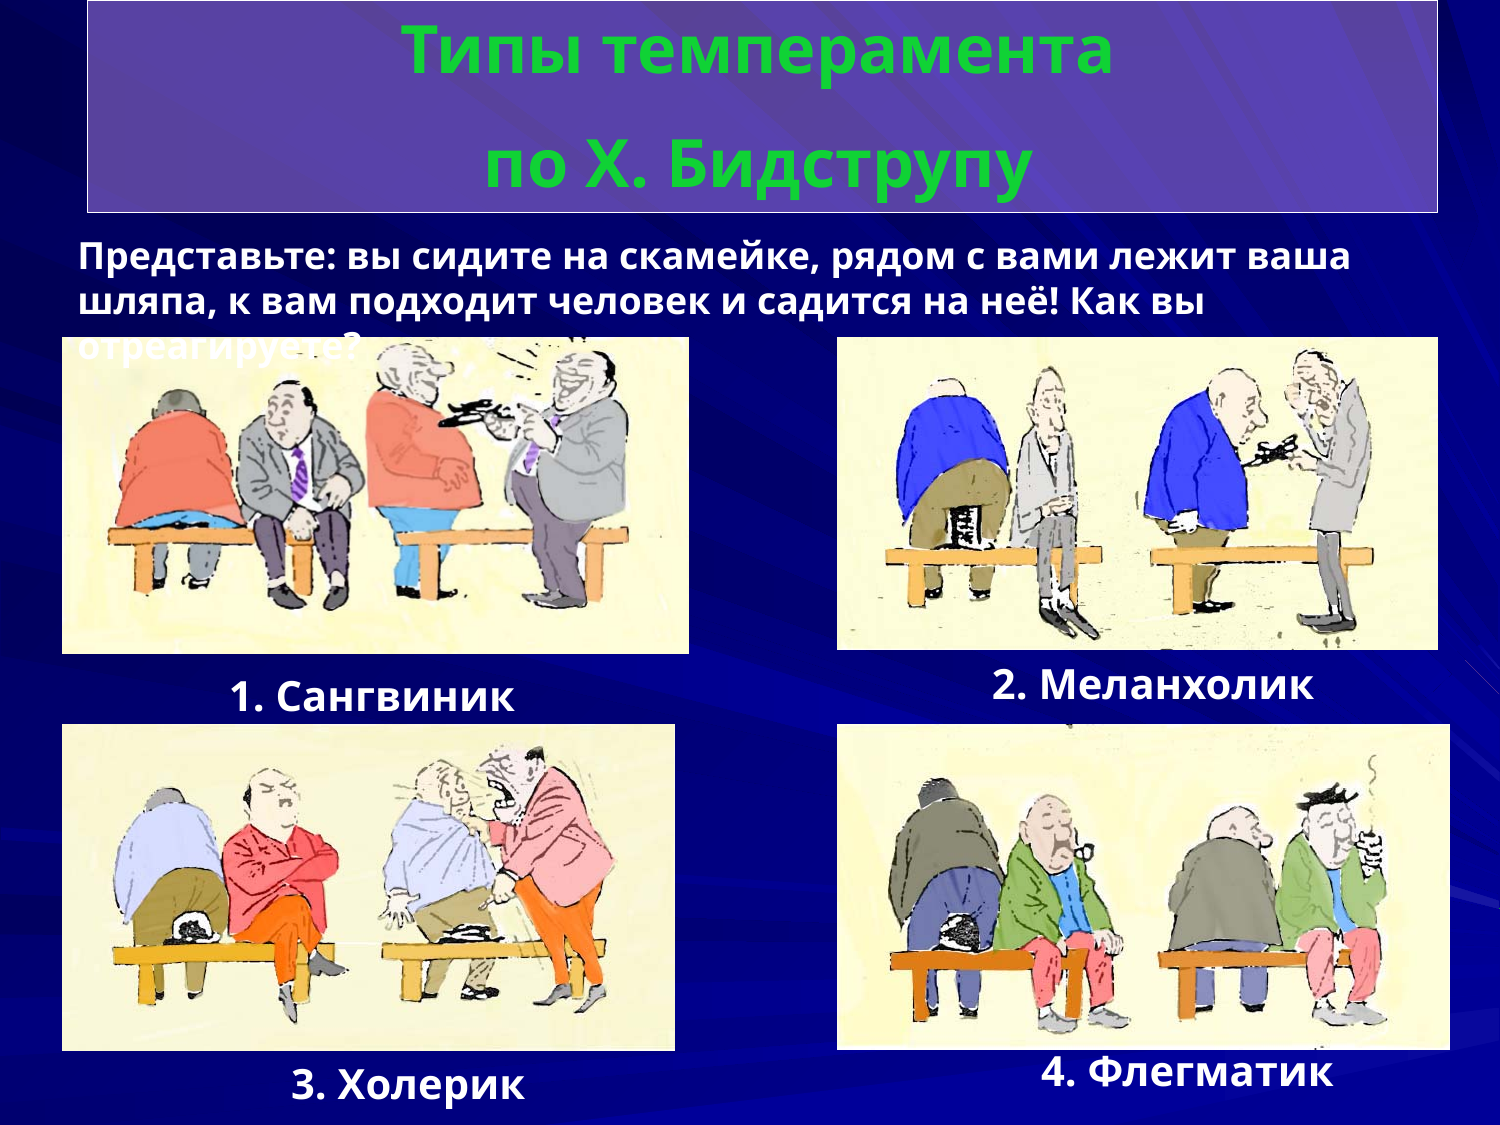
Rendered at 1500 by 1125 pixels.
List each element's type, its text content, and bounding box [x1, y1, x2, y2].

text_box 1. Сангвиник [156, 663, 588, 723]
text_box 3. Холерик [191, 1060, 625, 1115]
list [62, 337, 689, 654]
picture [62, 724, 676, 1052]
picture [837, 724, 1451, 1051]
text_box 2. Меланхолик [906, 660, 1400, 715]
title [87, 0, 1438, 213]
text_box 4. Флегматик [937, 1059, 1438, 1103]
text_box Представьте: вы сидите на скамейке, рядом с вами лежит ваша шляпа, к вам подходит человек и садится на неё! Как вы отреагируете? [62, 224, 1463, 433]
text_box Типы темперамента по Х. Бидструпу [362, 0, 1138, 208]
picture [837, 337, 1438, 651]
